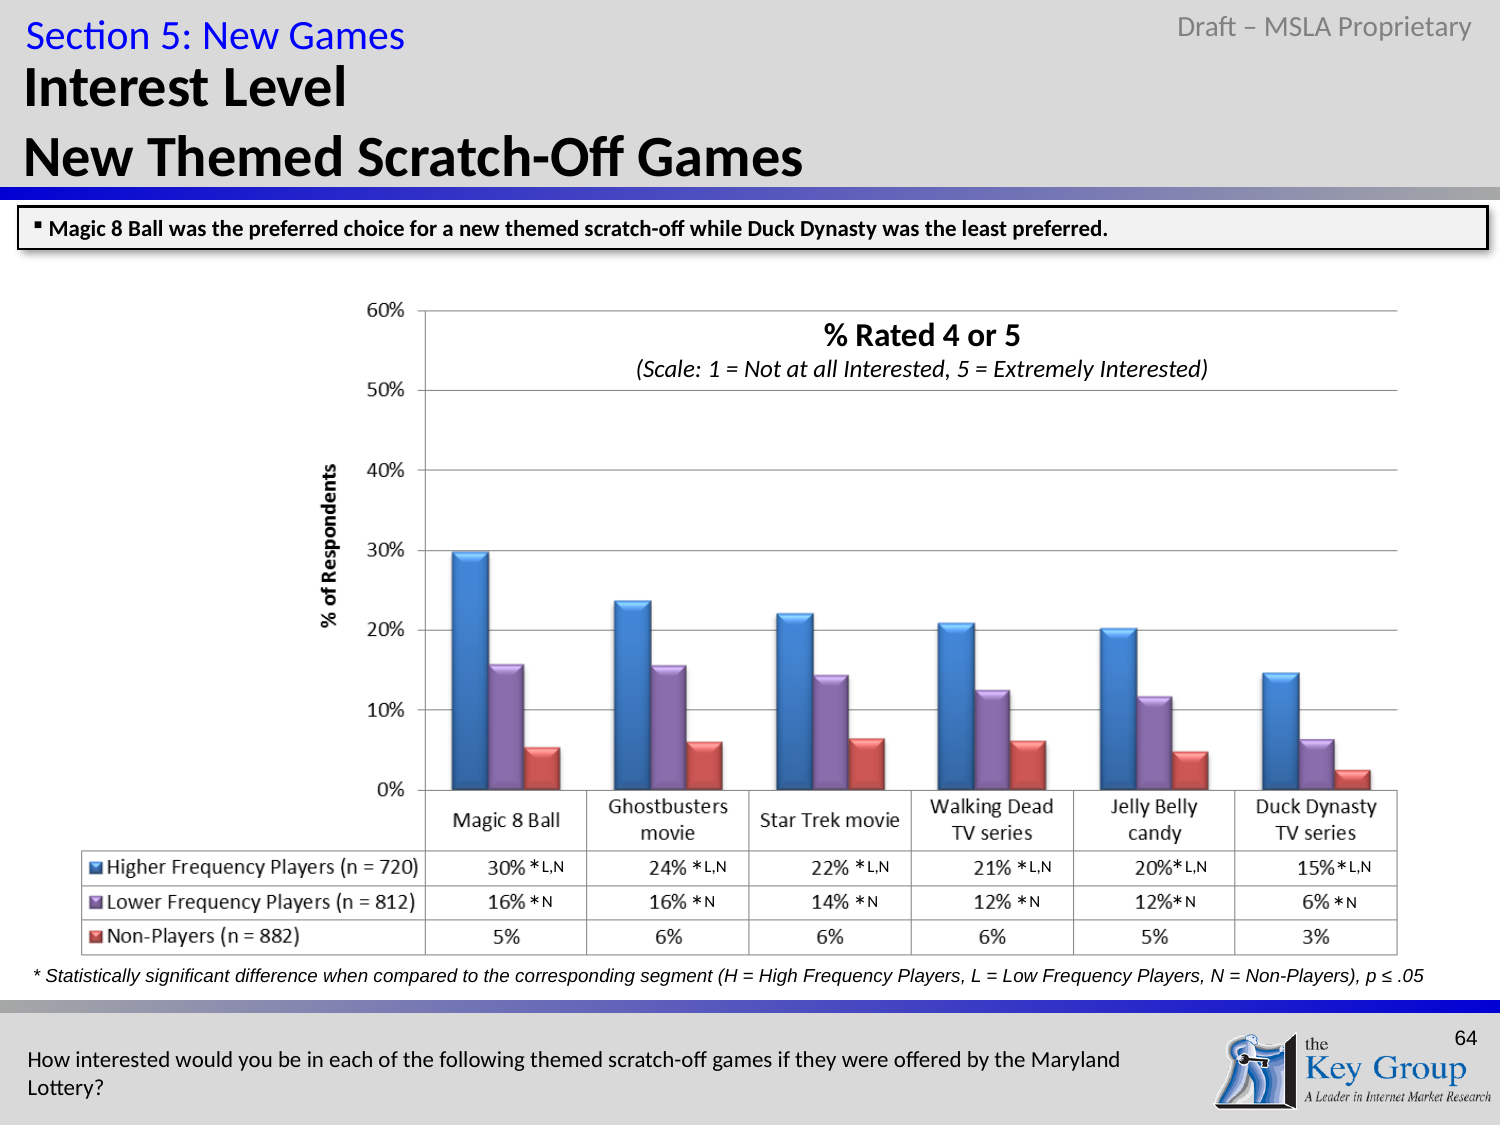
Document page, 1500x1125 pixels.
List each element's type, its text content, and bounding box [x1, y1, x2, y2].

picture [44, 285, 1421, 965]
list Section 5: New Games [10, 0, 1162, 40]
text_box Draft – MSLA Proprietary [1162, 0, 1500, 50]
picture [1212, 1017, 1500, 1111]
text_box * Statistically significant difference when compared to the corresponding segment (H = High Frequency Players, L = Low Frequency Players, N = Non-Players), p ≤ .05 [0, 956, 1438, 1016]
text_box Magic 8 Ball was the preferred choice for a new themed scratch-off while Duck Dynasty was the least preferred. [18, 206, 1488, 249]
table_cell 47% [920, 188, 925, 200]
list Interest Level New Themed Scratch-Off Games [8, 40, 1500, 128]
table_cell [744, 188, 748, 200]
list How interested would you be in each of the following themed scratch-off games if they were offered by the Maryland Lottery? [12, 1037, 1188, 1086]
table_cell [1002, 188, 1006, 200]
